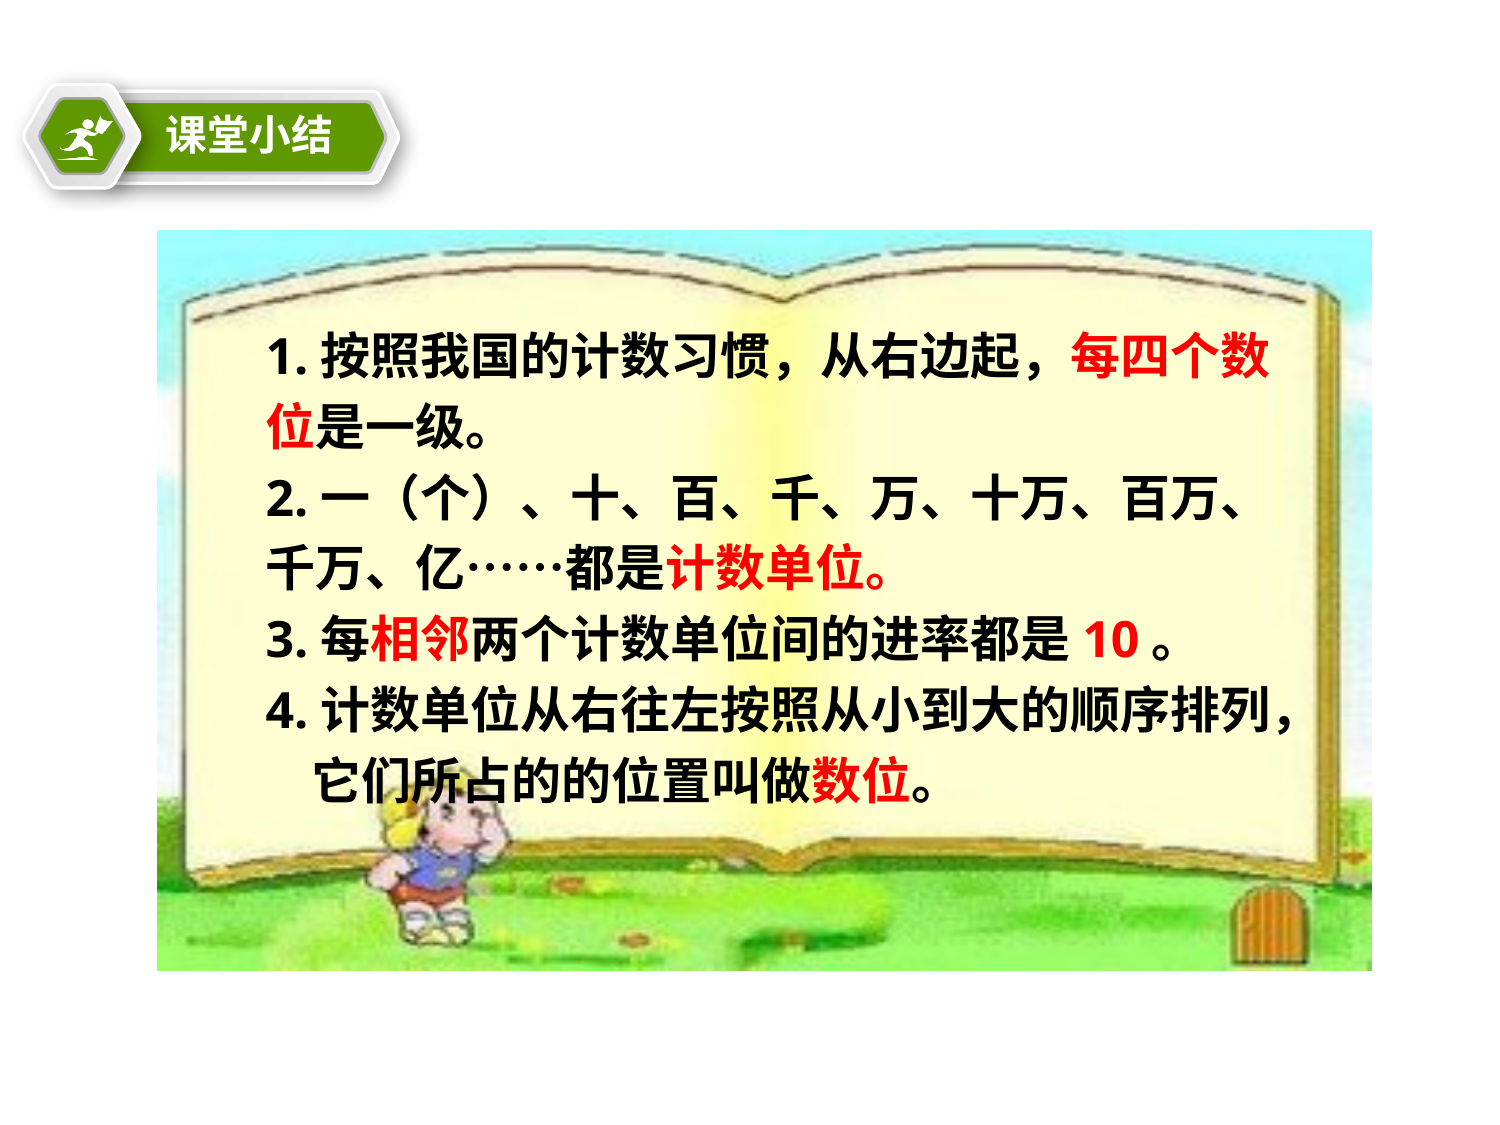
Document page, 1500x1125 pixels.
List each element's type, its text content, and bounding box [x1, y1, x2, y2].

text_box 1.按照我国的计数习惯，从右边起，每四个数 位是一级。 2.一（个）、十、百、千、万、十万、百万、 千万、亿……都是计数单位。 3.每相邻两个计数单位间的进率都是10。 4.计数单位从右往左按照从小到大的顺序排列， 它们所占的的位置叫做数位。 [250, 306, 1500, 1117]
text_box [23, 84, 399, 225]
picture [157, 230, 1372, 971]
